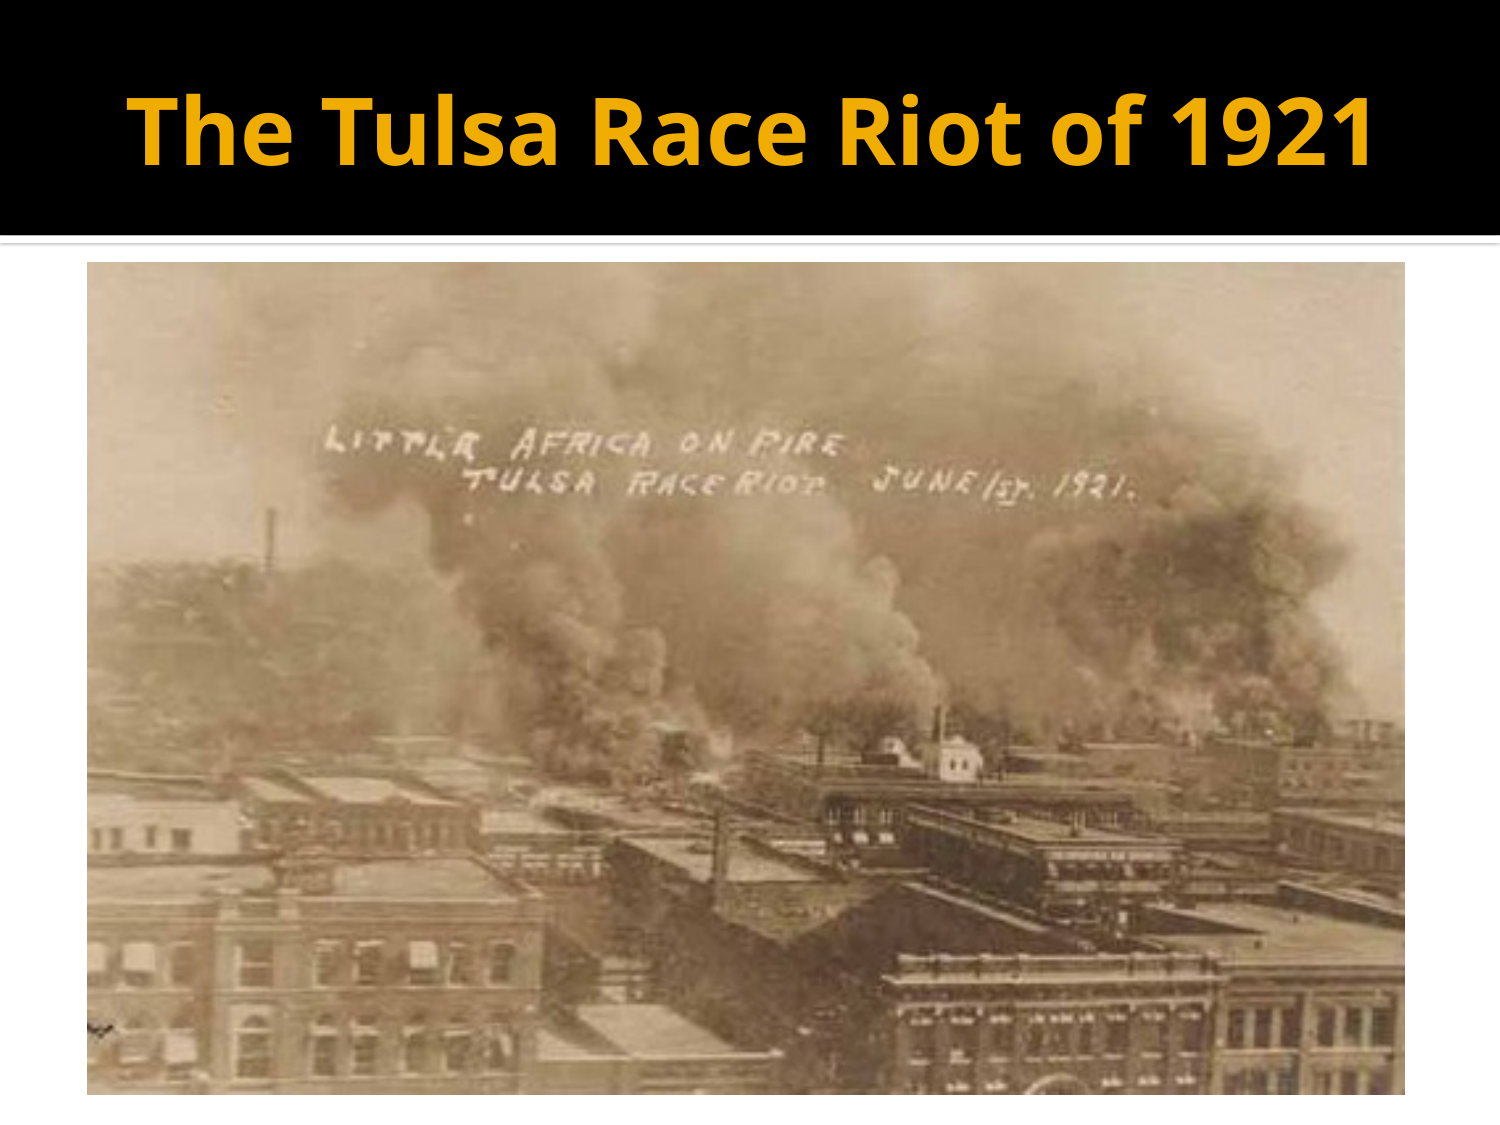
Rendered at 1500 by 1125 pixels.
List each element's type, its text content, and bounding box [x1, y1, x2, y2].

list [87, 262, 1405, 1095]
title The Tulsa Race Riot of 1921 [75, 25, 1425, 231]
